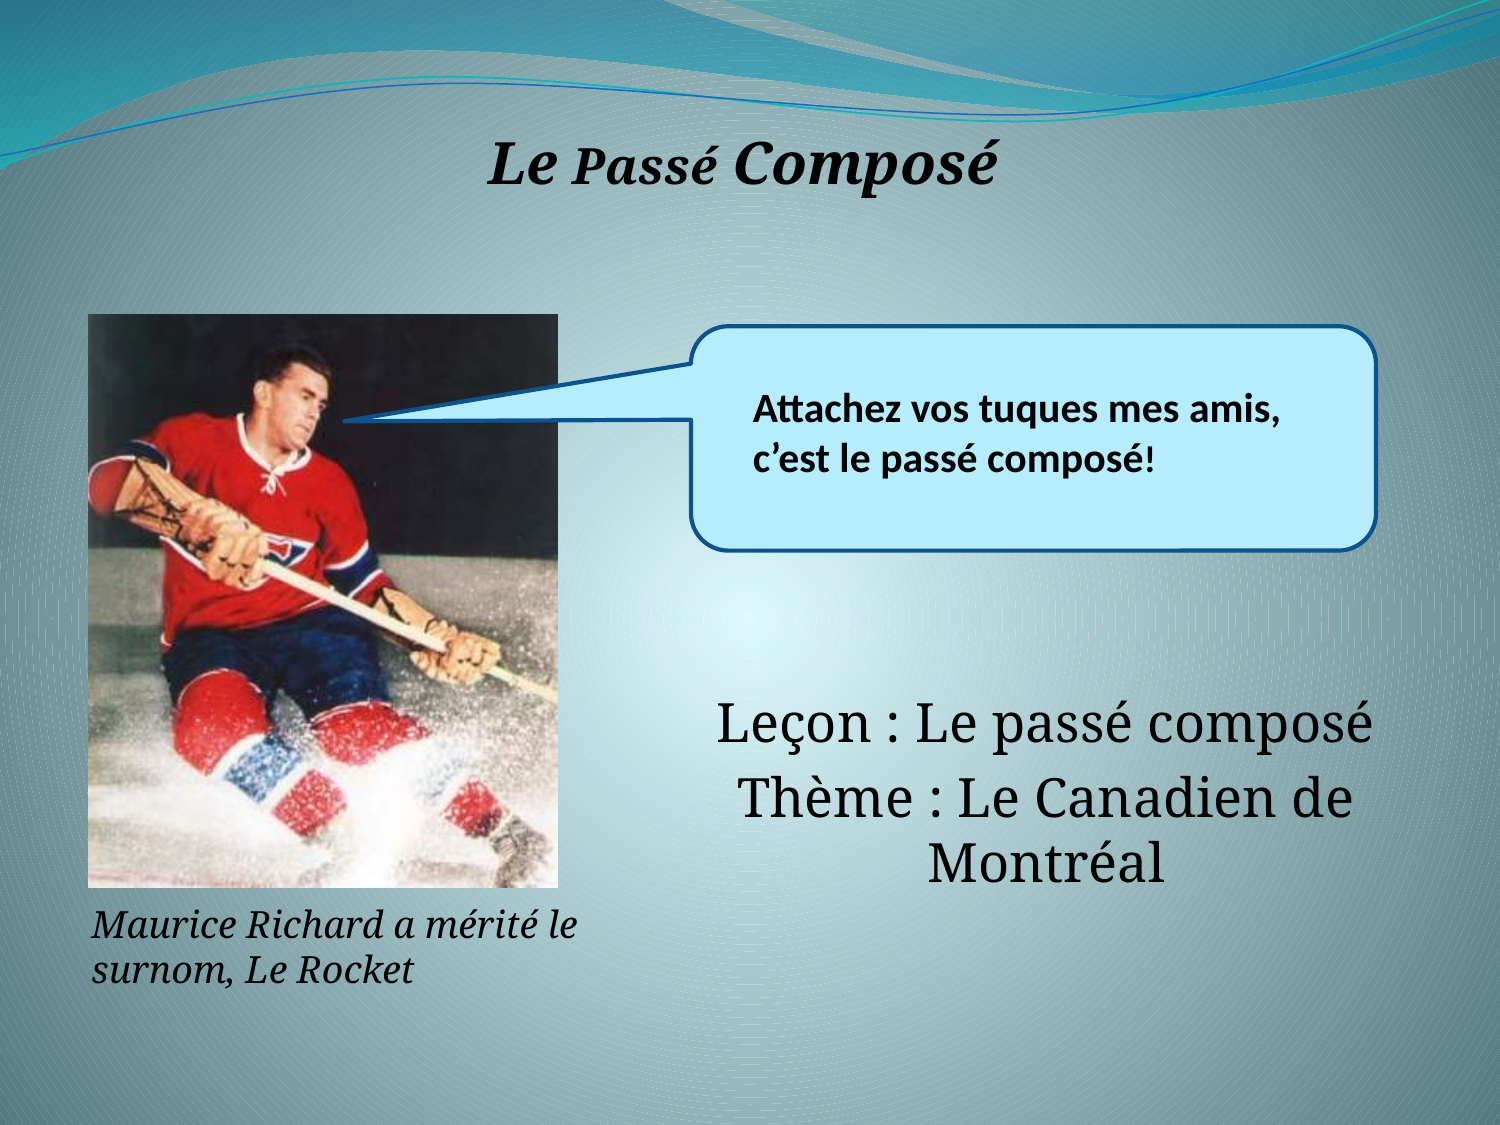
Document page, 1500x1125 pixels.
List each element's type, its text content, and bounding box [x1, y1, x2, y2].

text_box Attachez vos tuques mes amis, c’est le passé composé! [738, 373, 1341, 489]
picture [88, 314, 558, 889]
subtitle Leçon : Le passé composé Thème : Le Canadien de Montréal [667, 680, 1436, 969]
title Le Passé Composé [100, 101, 1389, 197]
text_box Maurice Richard a mérité le surnom, Le Rocket [76, 893, 632, 998]
text_box [564, 324, 1379, 553]
